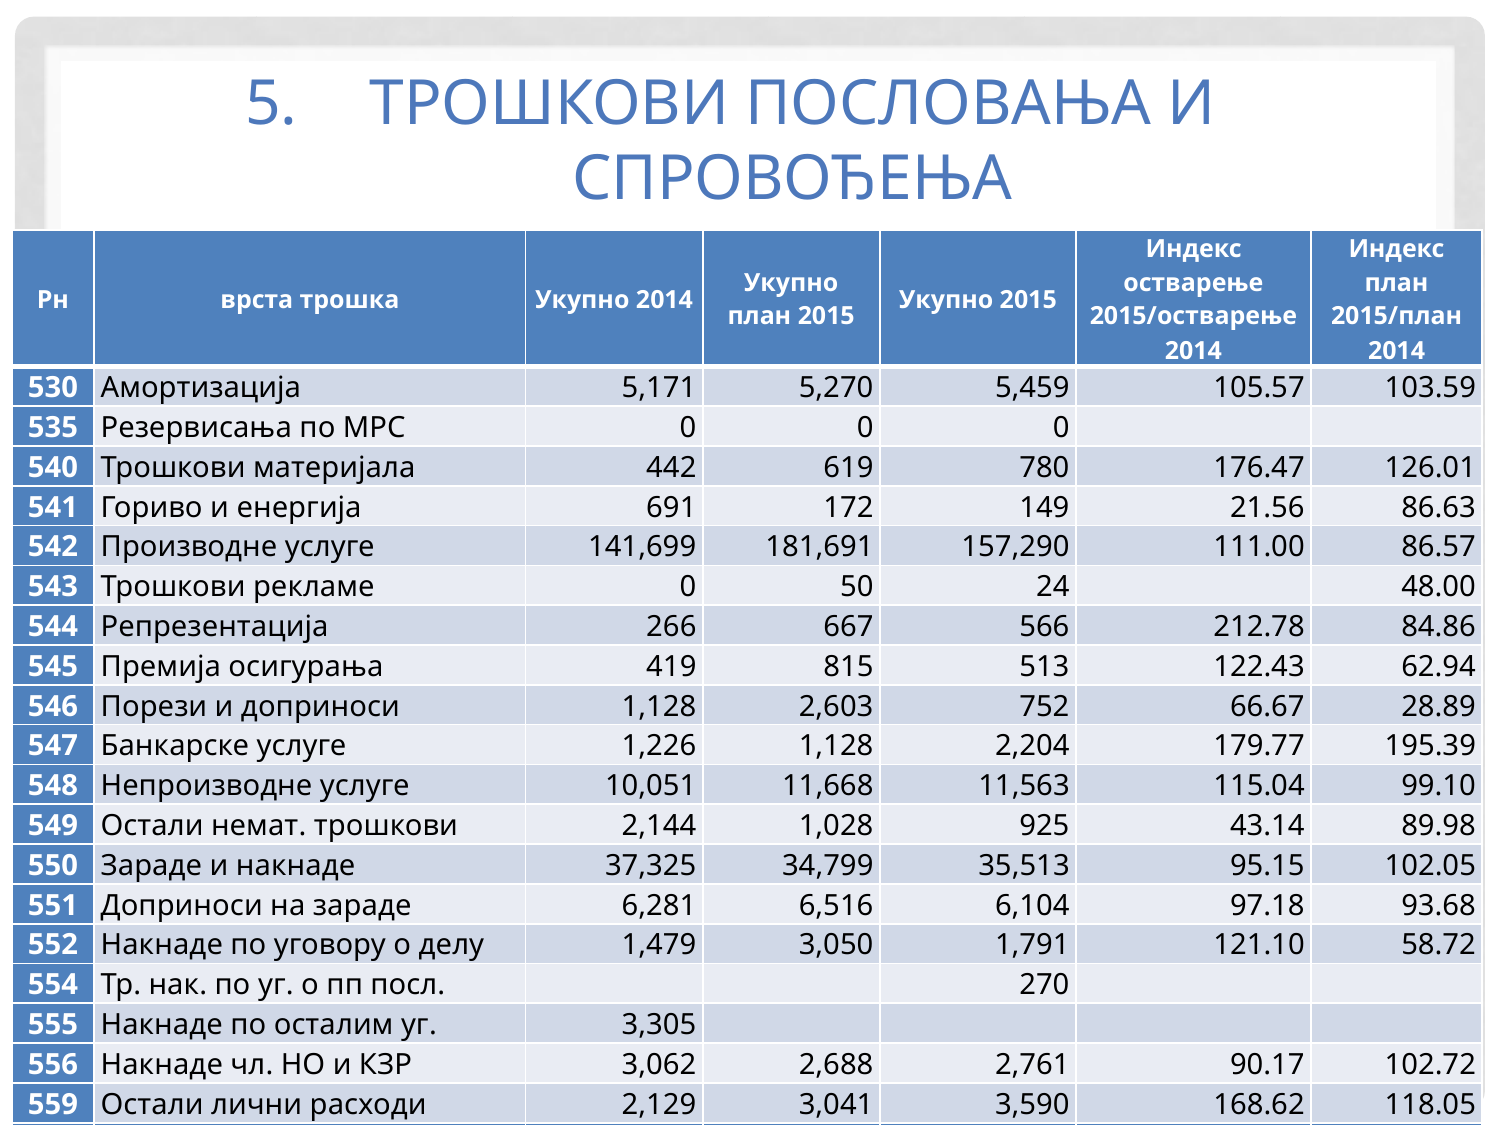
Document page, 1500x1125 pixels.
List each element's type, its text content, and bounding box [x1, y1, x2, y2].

table_cell 442 [526, 447, 702, 485]
table_cell 3,062 [526, 1044, 702, 1082]
table_cell 28.89 [1312, 686, 1481, 724]
table_cell Гориво и енергија [95, 487, 525, 525]
table_cell 102.05 [1312, 845, 1481, 883]
table_cell Банкарске услуге [95, 725, 525, 764]
table_cell 99.10 [1312, 765, 1481, 803]
table_cell [881, 1004, 1075, 1042]
table_cell 555 [13, 1004, 93, 1042]
table_cell Накнаде чл. НО и КЗР [95, 1044, 525, 1082]
table_cell 619 [704, 447, 879, 485]
table_cell 1,791 [881, 925, 1075, 963]
title 5. ТРОШКОВИ ПОСЛОВАЊА И СПРОВОЂЕЊА [53, 54, 1424, 220]
table_cell 93.68 [1312, 885, 1481, 923]
table_cell 11,668 [704, 765, 879, 803]
table_cell 5,459 [881, 369, 1075, 405]
table_header Укупно 2015 [881, 231, 1075, 364]
table_cell Непроизводне услуге [95, 765, 525, 803]
table_cell Зараде и накнаде [95, 845, 525, 883]
table_cell 1,479 [526, 925, 702, 963]
table_cell 172 [704, 487, 879, 525]
table_cell [1077, 407, 1310, 445]
table_cell Порези и доприноси [95, 686, 525, 724]
table_cell Резервисања по МРС [95, 407, 525, 445]
table_cell 58.72 [1312, 925, 1481, 963]
table_cell 195.39 [1312, 725, 1481, 764]
table_cell Доприноси на зараде [95, 885, 525, 923]
table_cell 50 [704, 566, 879, 604]
table_cell 2,688 [704, 1044, 879, 1082]
table_cell 752 [881, 686, 1075, 724]
table_cell [1077, 1004, 1310, 1042]
table_cell Репрезентација [95, 606, 525, 644]
table_cell [1077, 964, 1310, 1002]
table_cell 2,204 [881, 725, 1075, 764]
table_cell 149 [881, 487, 1075, 525]
table_cell 1,128 [704, 725, 879, 764]
table_cell 780 [881, 447, 1075, 485]
table_cell Остали лични расходи [95, 1084, 525, 1122]
table_cell 34,799 [704, 845, 879, 883]
table_cell Трошкови рекламе [95, 566, 525, 604]
table_cell Амортизација [95, 369, 525, 405]
table_header Укупно 2014 [526, 231, 702, 364]
table_cell 115.04 [1077, 765, 1310, 803]
table_cell 543 [13, 566, 93, 604]
table_cell 5,171 [526, 369, 702, 405]
table_cell 0 [526, 566, 702, 604]
table_cell Остали немат. трошкови [95, 805, 525, 843]
table_cell [1312, 407, 1481, 445]
table_header Индекс план 2015/план 2014 [1312, 231, 1481, 364]
table_cell 24 [881, 566, 1075, 604]
table_cell 43.14 [1077, 805, 1310, 843]
table_cell 1,226 [526, 725, 702, 764]
table_cell 10,051 [526, 765, 702, 803]
table_cell [704, 964, 879, 1002]
table_cell 547 [13, 725, 93, 764]
table_cell 89.98 [1312, 805, 1481, 843]
table_cell 0 [526, 407, 702, 445]
table_cell 179.77 [1077, 725, 1310, 764]
table_cell Тр. нак. по уг. о пп посл. [95, 964, 525, 1002]
table_header Укупно план 2015 [704, 231, 879, 364]
table_cell 126.01 [1312, 447, 1481, 485]
table_cell 925 [881, 805, 1075, 843]
table_cell 6,516 [704, 885, 879, 923]
table_cell 35,513 [881, 845, 1075, 883]
table_cell 667 [704, 606, 879, 644]
table_cell 6,104 [881, 885, 1075, 923]
table_cell 545 [13, 646, 93, 684]
table_cell 62.94 [1312, 646, 1481, 684]
table_cell 546 [13, 686, 93, 724]
table_cell 3,041 [704, 1084, 879, 1122]
table_cell 556 [13, 1044, 93, 1082]
table_cell 540 [13, 447, 93, 485]
table_cell 3,050 [704, 925, 879, 963]
table_cell Трошкови материјала [95, 447, 525, 485]
table_cell 48.00 [1312, 566, 1481, 604]
table_cell 554 [13, 964, 93, 1002]
table_cell 552 [13, 925, 93, 963]
table_header врста трошка [95, 231, 525, 364]
table_cell 541 [13, 487, 93, 525]
table_cell 3,305 [526, 1004, 702, 1042]
table_cell Премија осигурања [95, 646, 525, 684]
table_cell 157,290 [881, 526, 1075, 565]
table_cell 11,563 [881, 765, 1075, 803]
table_cell Производне услуге [95, 526, 525, 565]
table_cell 181,691 [704, 526, 879, 565]
table_cell 102.72 [1312, 1044, 1481, 1082]
table_cell 176.47 [1077, 447, 1310, 485]
table_cell 530 [13, 369, 93, 405]
table_cell 121.10 [1077, 925, 1310, 963]
table_cell 2,129 [526, 1084, 702, 1122]
table_cell 419 [526, 646, 702, 684]
table_cell 549 [13, 805, 93, 843]
table_cell 37,325 [526, 845, 702, 883]
table_cell 95.15 [1077, 845, 1310, 883]
table_cell 66.67 [1077, 686, 1310, 724]
table_cell 0 [704, 407, 879, 445]
table_cell 86.57 [1312, 526, 1481, 565]
table_cell 1,028 [704, 805, 879, 843]
table_cell 0 [881, 407, 1075, 445]
table_cell [1077, 566, 1310, 604]
table_cell [704, 1004, 879, 1042]
table_cell 90.17 [1077, 1044, 1310, 1082]
table_cell 105.57 [1077, 369, 1310, 405]
table_cell 270 [881, 964, 1075, 1002]
table_cell 551 [13, 885, 93, 923]
table_cell Накнаде по уговору о делу [95, 925, 525, 963]
table_cell 21.56 [1077, 487, 1310, 525]
table_cell 1,128 [526, 686, 702, 724]
slide_number 33 [1483, 1035, 1492, 1100]
table_header Индекс остварење 2015/остварење 2014 [1077, 231, 1310, 364]
table_cell 97.18 [1077, 885, 1310, 923]
table_cell 548 [13, 765, 93, 803]
table_cell [1312, 1004, 1481, 1042]
table_cell 6,281 [526, 885, 702, 923]
table_cell 815 [704, 646, 879, 684]
table_cell 141,699 [526, 526, 702, 565]
table_cell 266 [526, 606, 702, 644]
table_cell 111.00 [1077, 526, 1310, 565]
table_cell [526, 964, 702, 1002]
table_cell 544 [13, 606, 93, 644]
table_cell 542 [13, 526, 93, 565]
table_cell 212.78 [1077, 606, 1310, 644]
table_cell 103.59 [1312, 369, 1481, 405]
table_cell 168.62 [1077, 1084, 1310, 1122]
table_cell 86.63 [1312, 487, 1481, 525]
table_cell 2,144 [526, 805, 702, 843]
table_cell 3,590 [881, 1084, 1075, 1122]
table_cell 550 [13, 845, 93, 883]
table_cell 513 [881, 646, 1075, 684]
table_cell 691 [526, 487, 702, 525]
table_cell [1312, 964, 1481, 1002]
table_cell 2,761 [881, 1044, 1075, 1082]
table_cell 559 [13, 1084, 93, 1122]
table_cell Накнаде по осталим уг. [95, 1004, 525, 1042]
table_cell 535 [13, 407, 93, 445]
table_header Рн [13, 231, 93, 364]
table_cell 566 [881, 606, 1075, 644]
table_cell 2,603 [704, 686, 879, 724]
table_cell 122.43 [1077, 646, 1310, 684]
table_cell 5,270 [704, 369, 879, 405]
table_cell 118.05 [1312, 1084, 1481, 1122]
table_cell 84.86 [1312, 606, 1481, 644]
